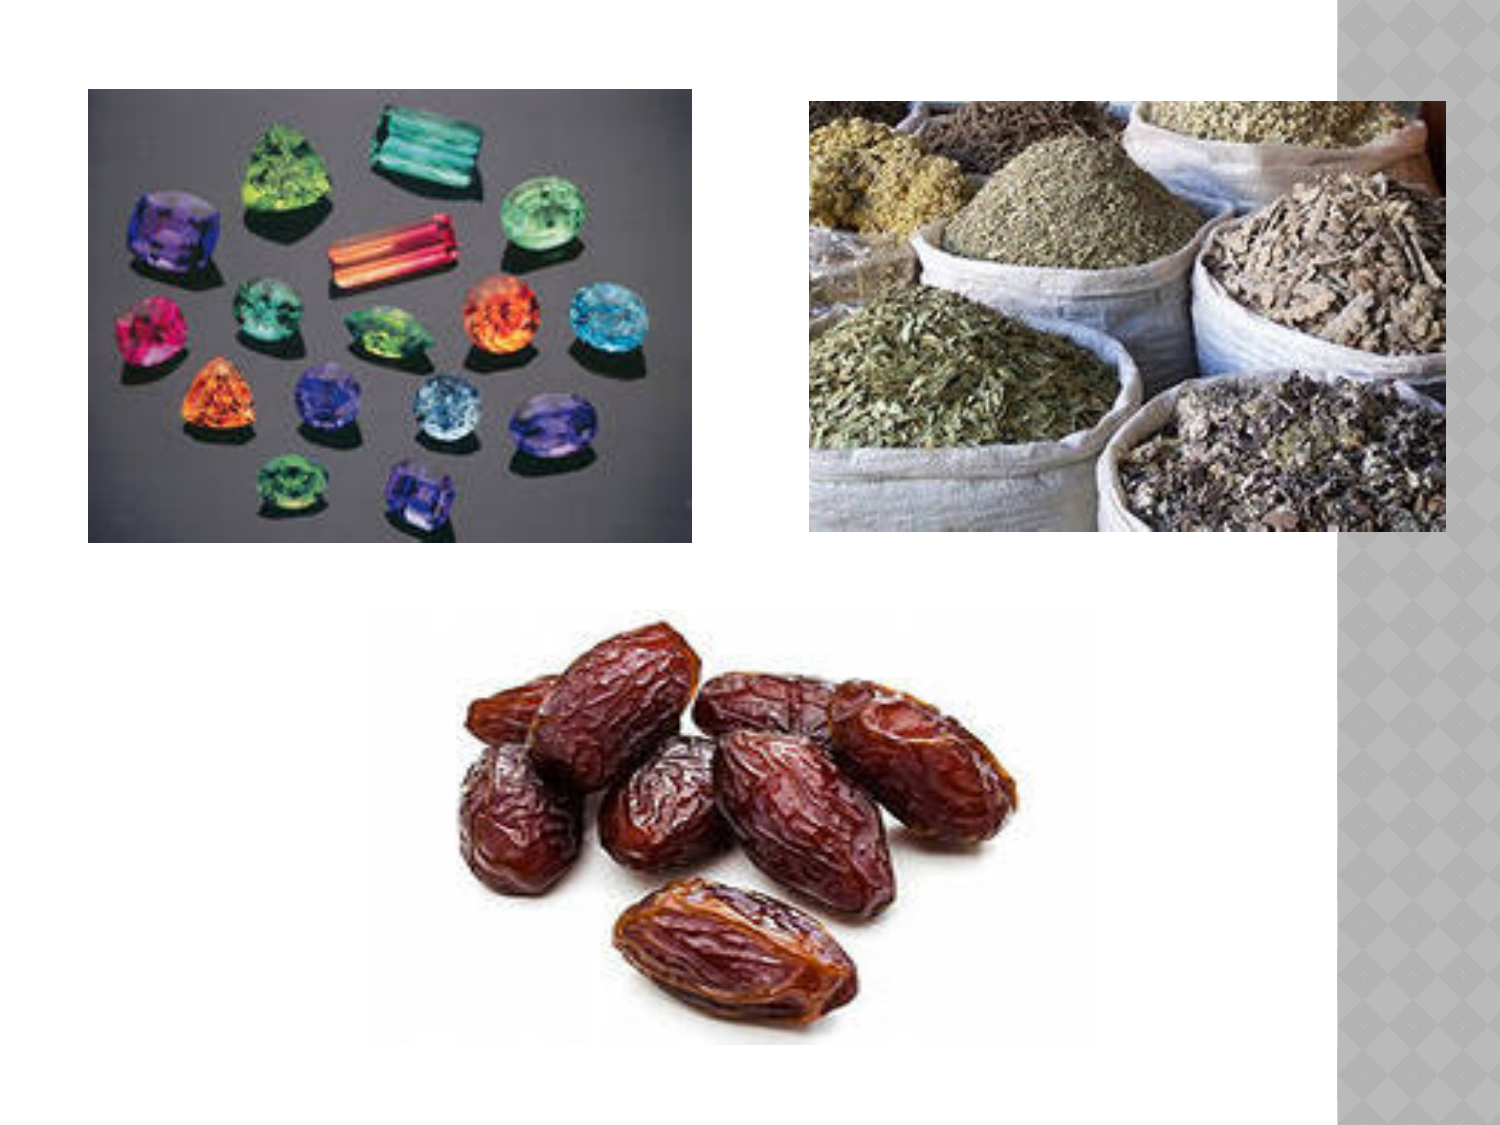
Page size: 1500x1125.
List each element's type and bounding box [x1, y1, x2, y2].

list [88, 89, 693, 543]
picture [371, 609, 1093, 1046]
picture [808, 101, 1446, 533]
